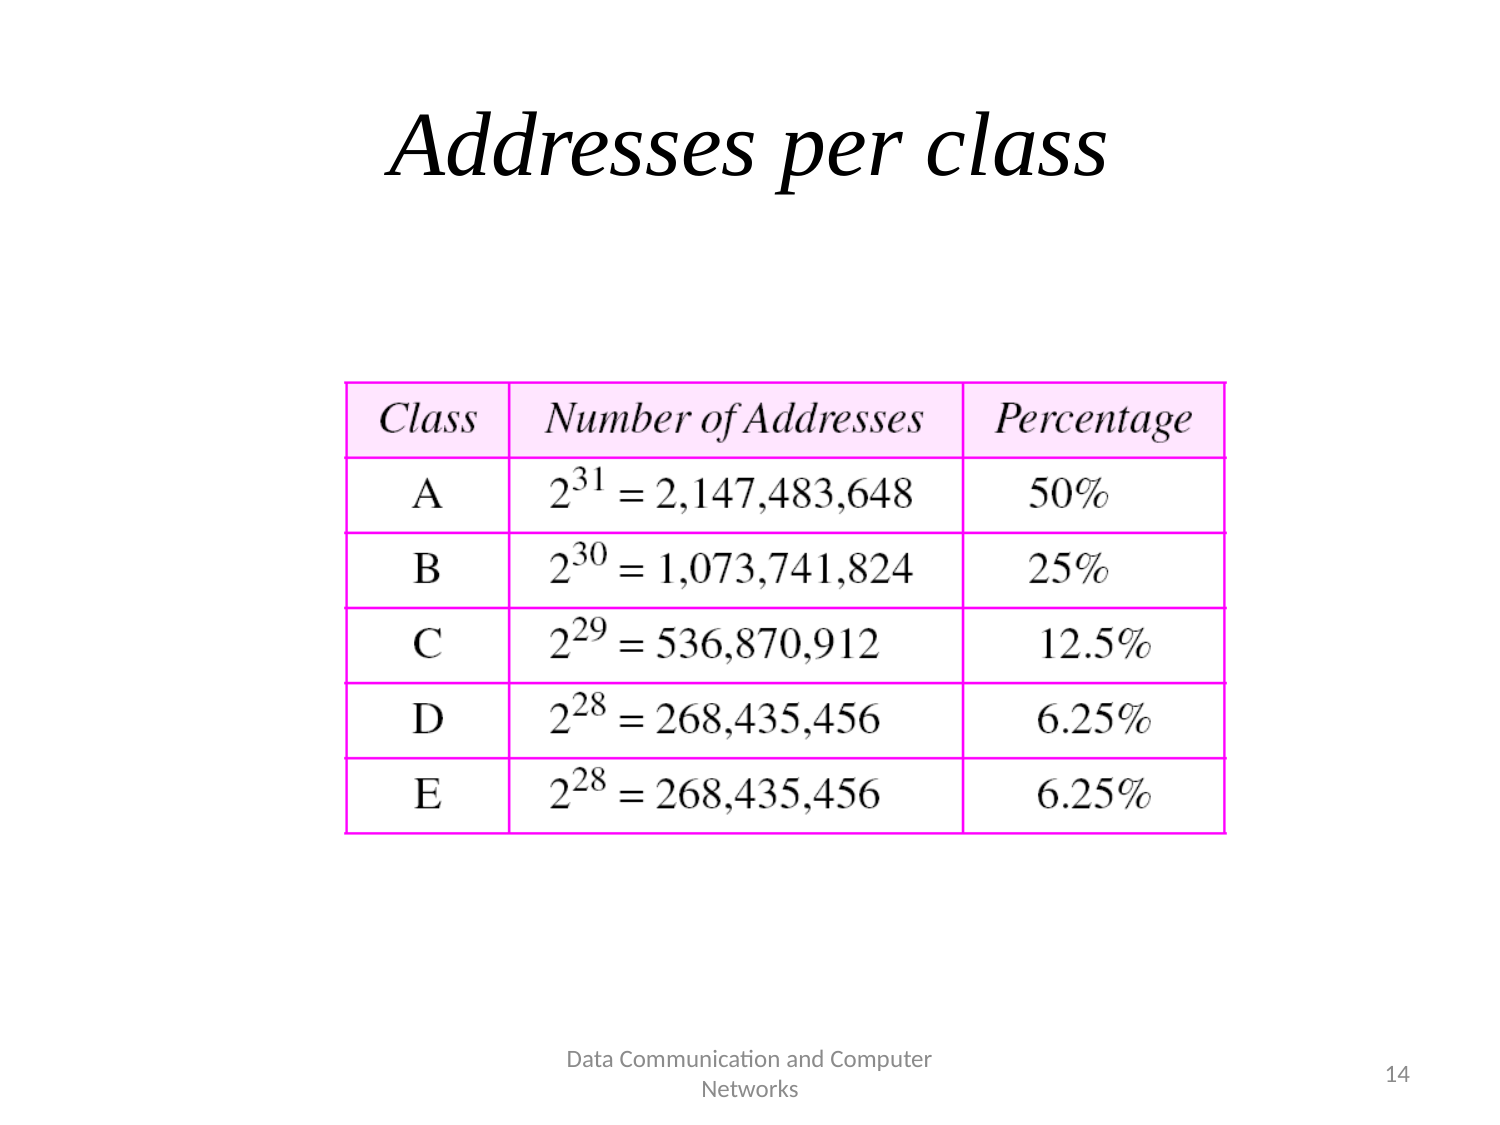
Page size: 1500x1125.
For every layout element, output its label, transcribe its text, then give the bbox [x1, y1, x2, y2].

title Addresses per class [75, 45, 1425, 233]
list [327, 379, 1248, 846]
slide_number 14 [1074, 1042, 1425, 1103]
footer Data Communication and Computer Networks [512, 1042, 988, 1103]
